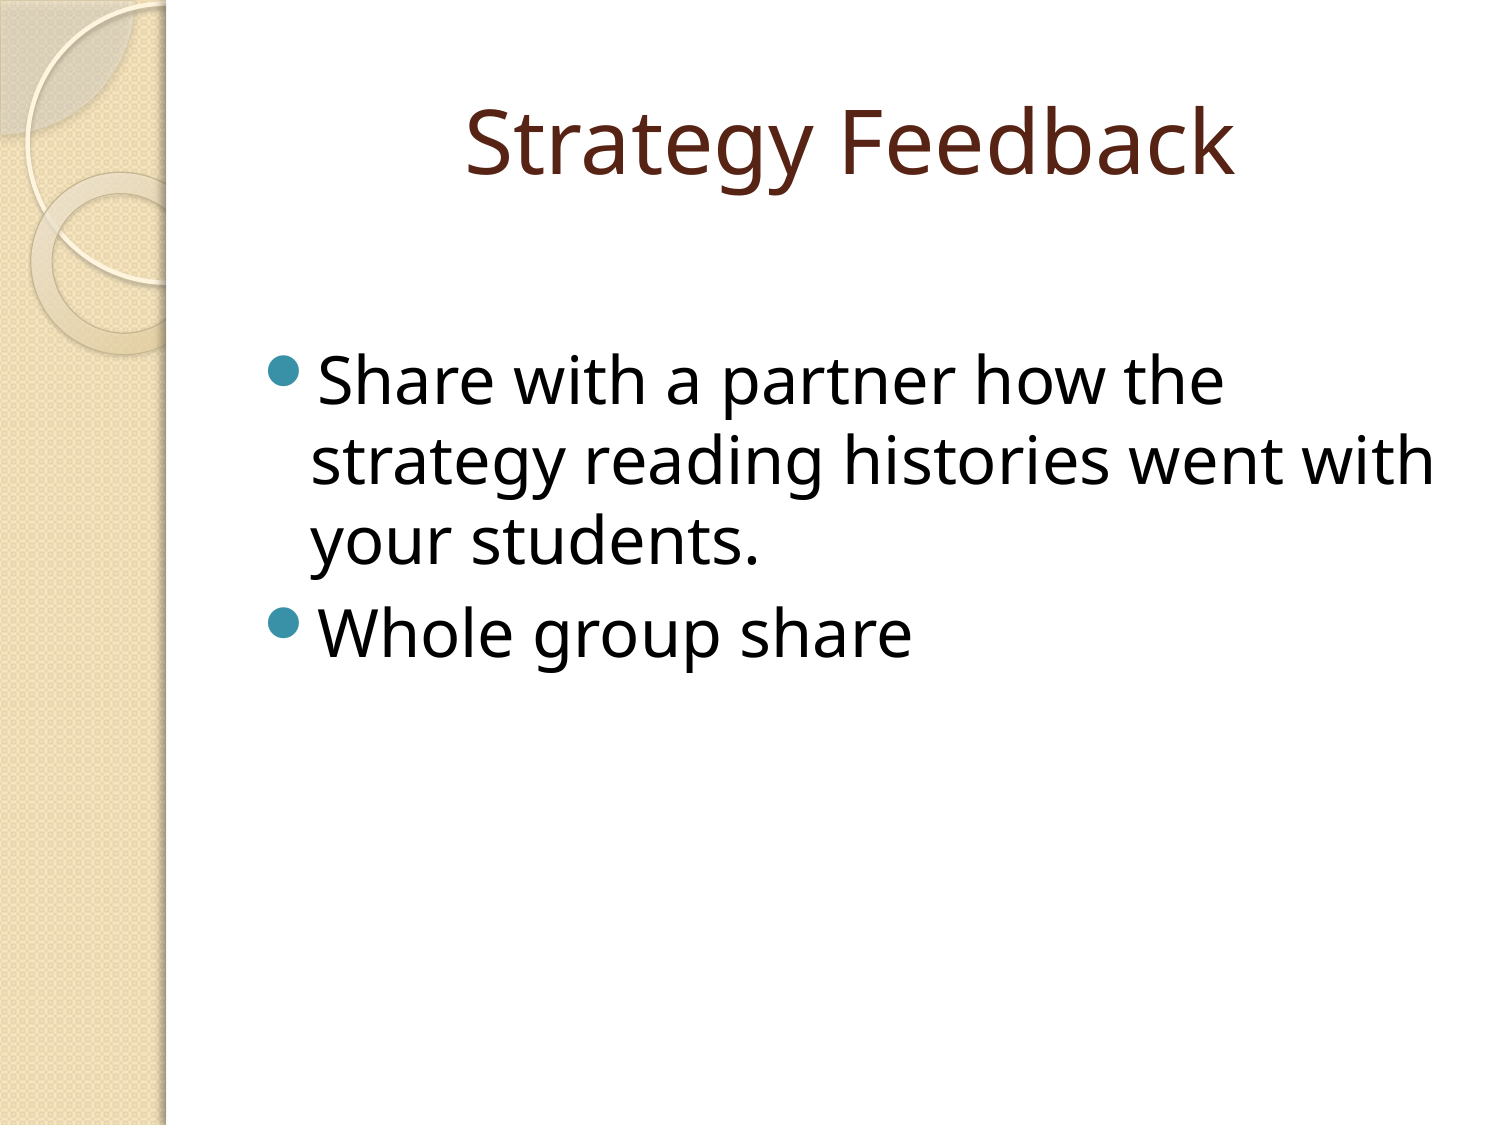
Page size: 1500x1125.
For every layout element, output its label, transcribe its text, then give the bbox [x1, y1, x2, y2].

title Strategy Feedback [235, 45, 1466, 233]
list Share with a partner how the strategy reading histories went with your students. Whole group share [235, 237, 1466, 1025]
